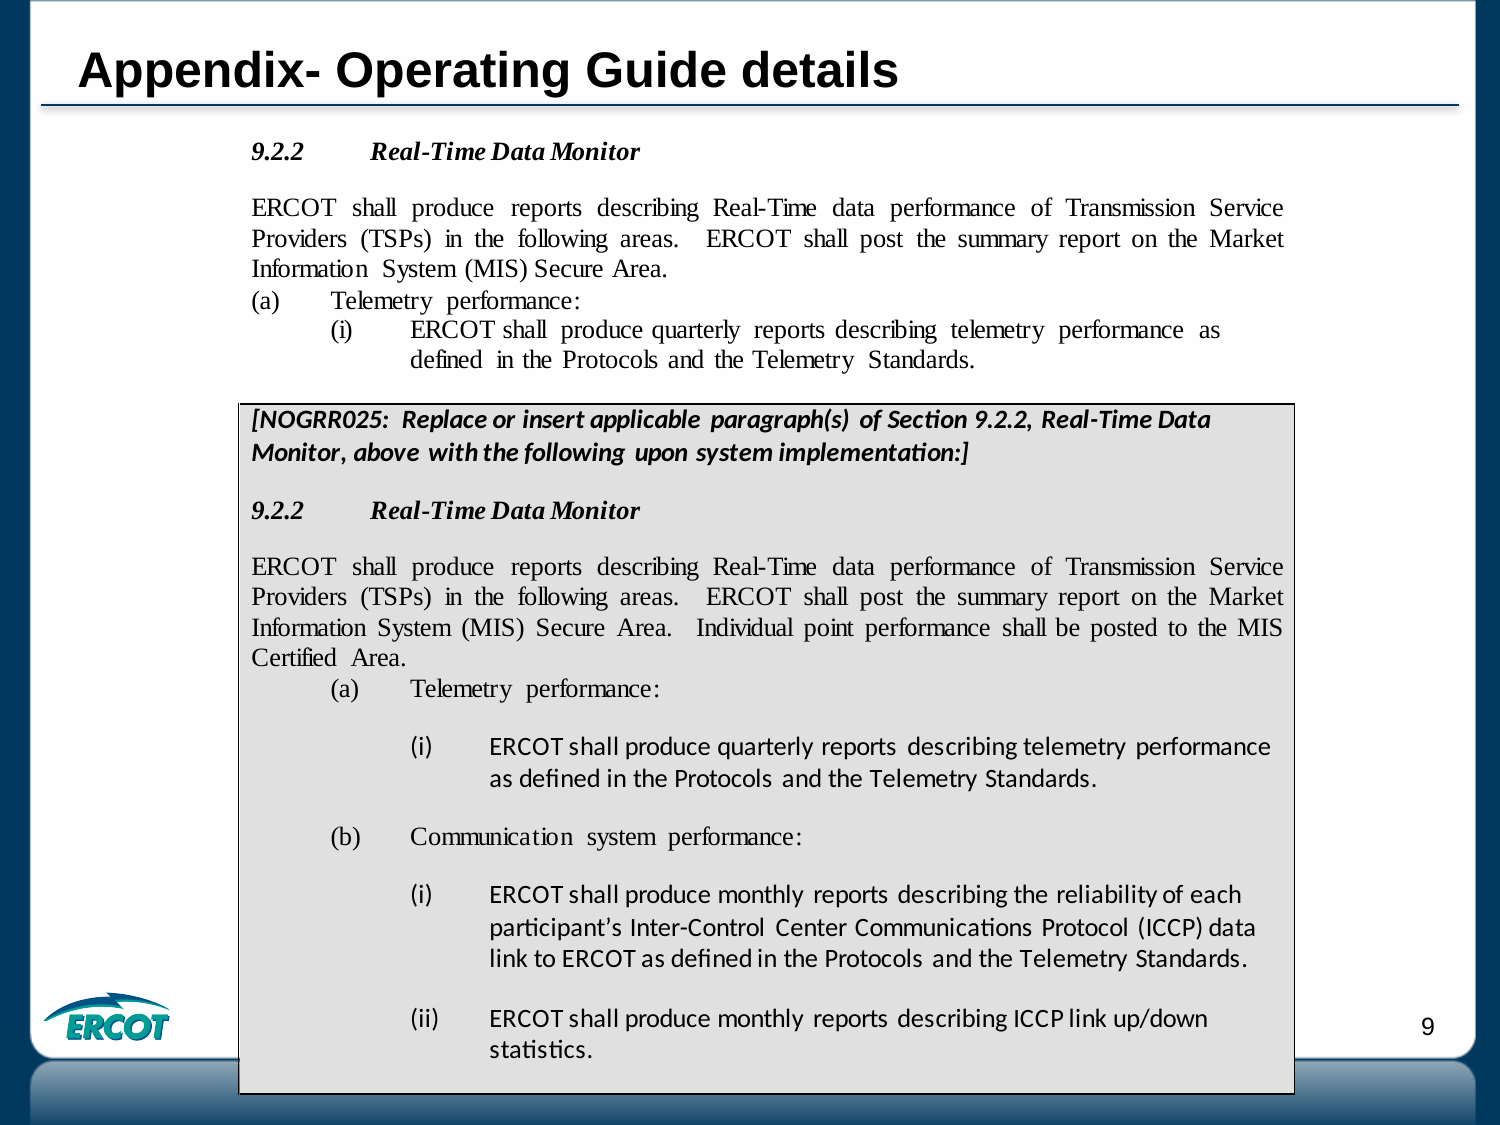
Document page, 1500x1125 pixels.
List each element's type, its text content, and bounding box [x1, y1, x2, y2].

picture [0, 0, 1500, 1125]
title Appendix- Operating Guide details [62, 29, 1450, 106]
